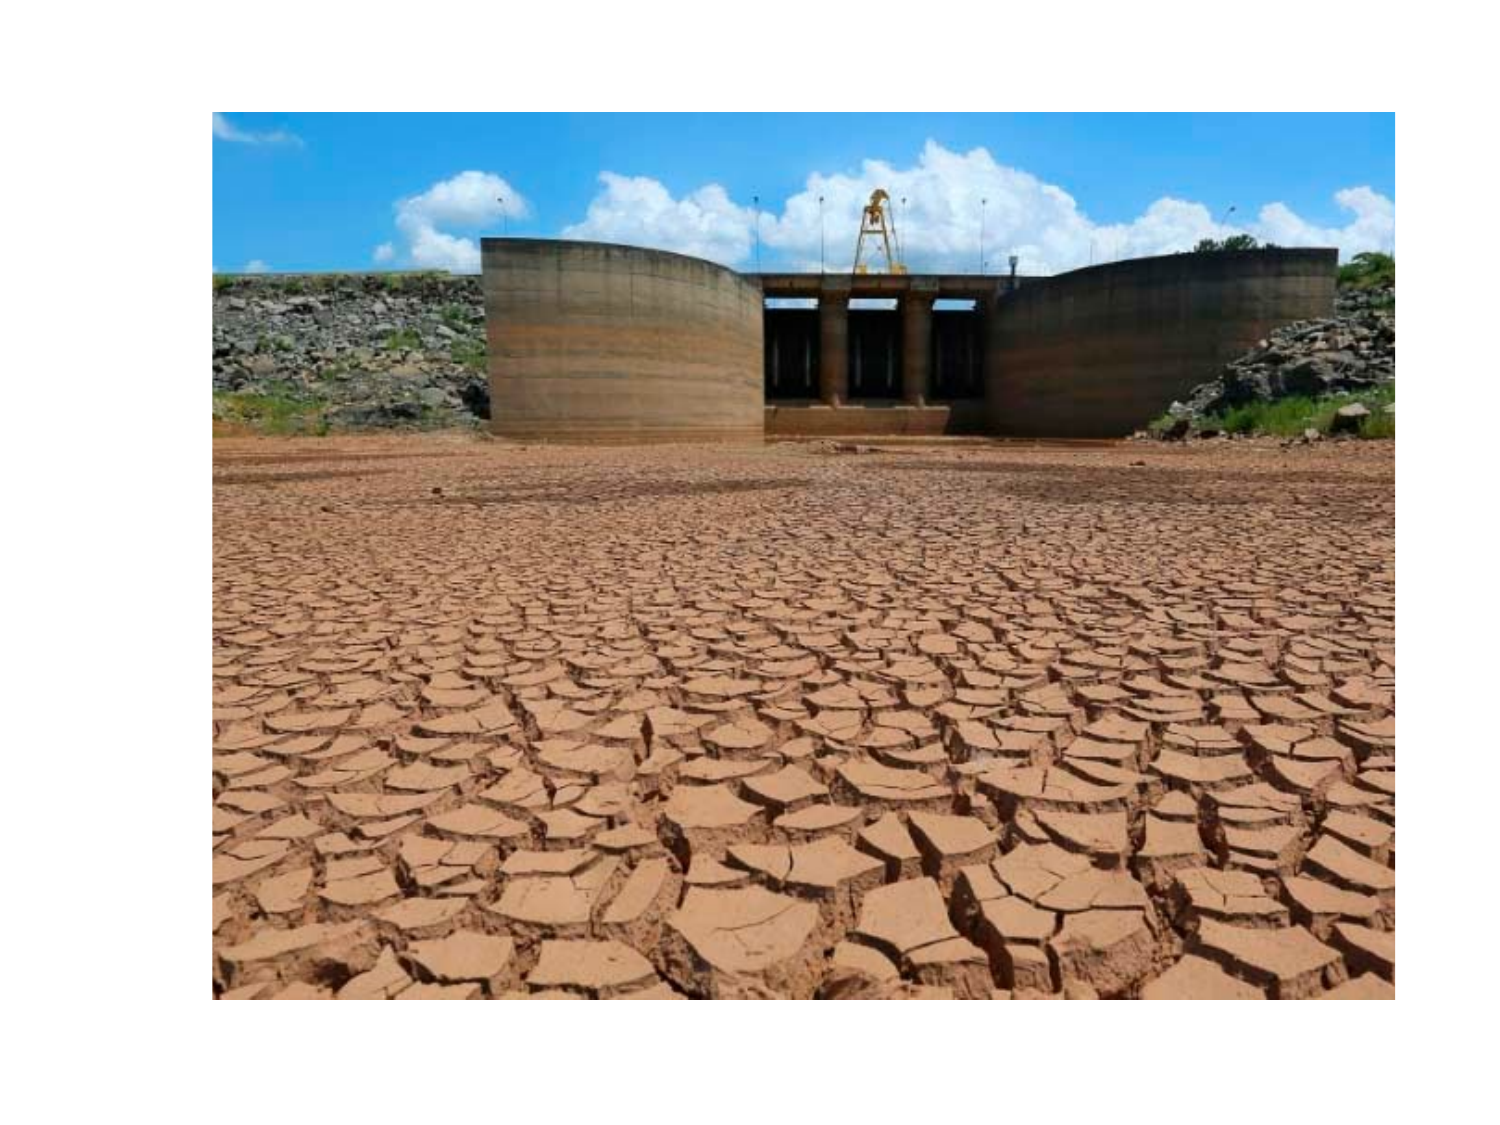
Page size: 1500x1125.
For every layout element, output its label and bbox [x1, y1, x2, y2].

picture [212, 112, 1396, 1000]
